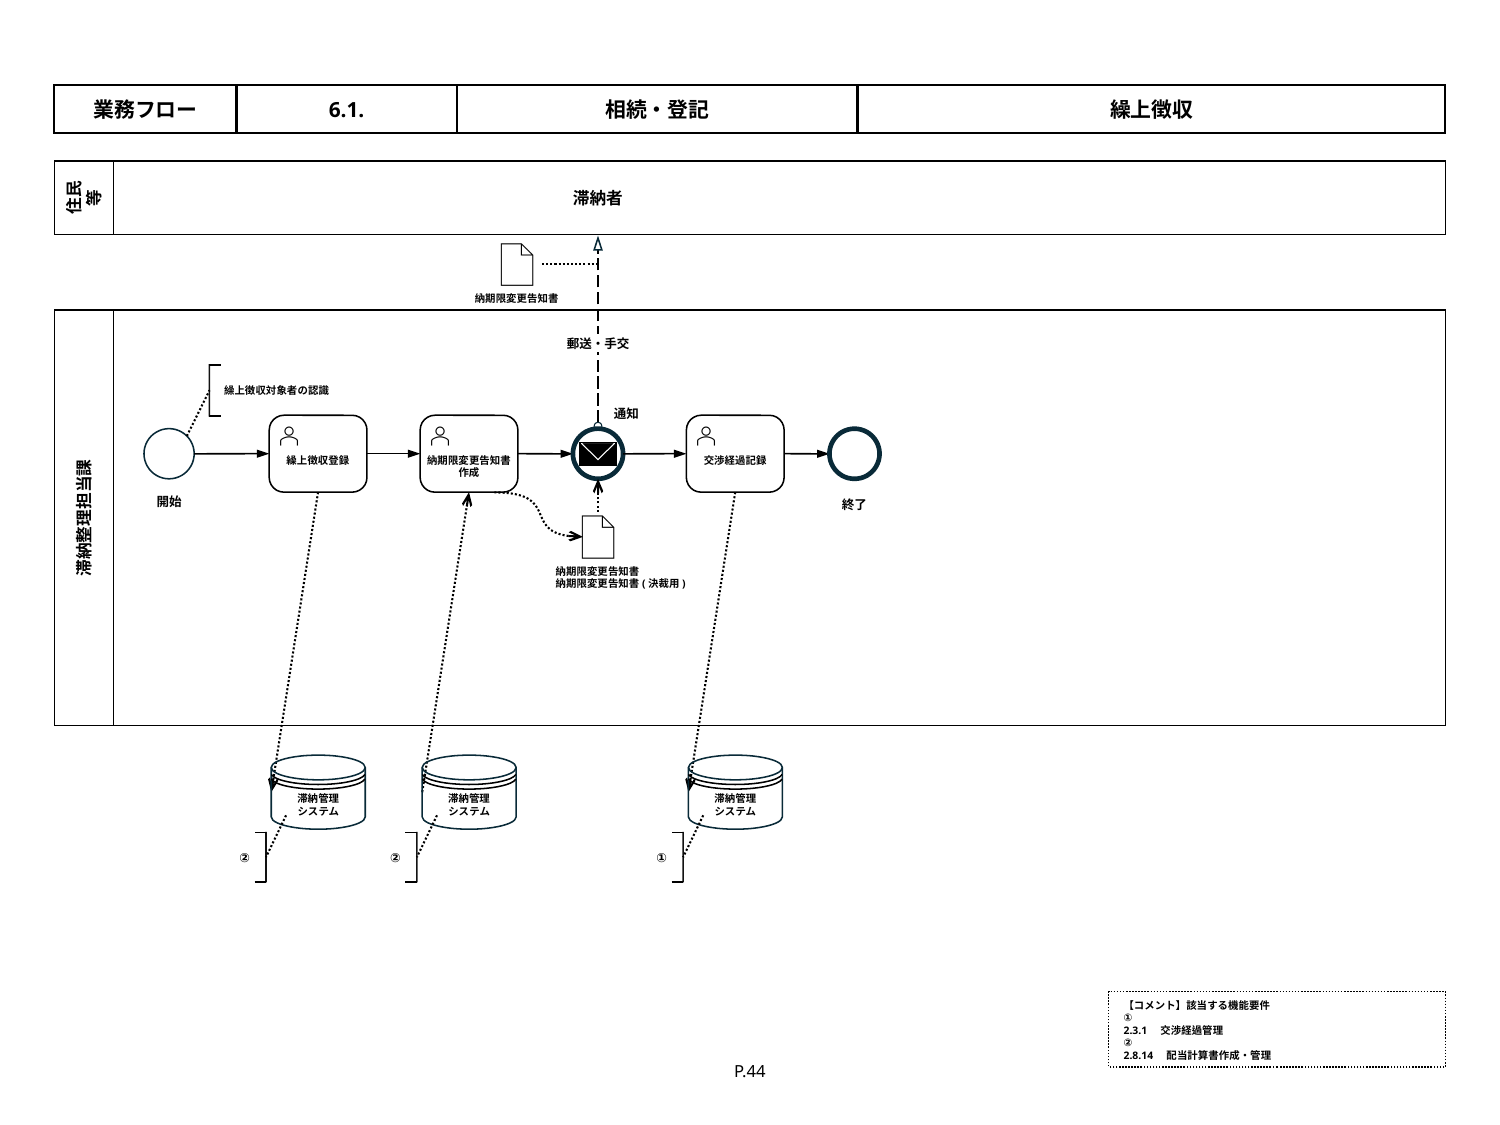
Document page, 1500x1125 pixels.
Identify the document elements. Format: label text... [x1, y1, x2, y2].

slide_number P.44 [581, 1042, 919, 1103]
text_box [53, 84, 1447, 134]
text_box 【コメント】該当する機能要件 ① 2.3.1 交渉経過管理 ② 2.8.14 配当計算書作成・管理 [1107, 990, 1447, 1068]
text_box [572, 428, 624, 480]
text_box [53, 309, 1447, 727]
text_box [579, 814, 704, 883]
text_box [687, 754, 783, 830]
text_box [685, 414, 785, 493]
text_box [421, 754, 517, 830]
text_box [593, 237, 603, 309]
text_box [313, 814, 438, 883]
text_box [493, 491, 644, 605]
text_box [162, 814, 287, 883]
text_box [268, 437, 368, 493]
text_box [53, 160, 1447, 236]
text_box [270, 754, 366, 830]
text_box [419, 414, 519, 493]
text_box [186, 364, 389, 437]
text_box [435, 238, 599, 328]
